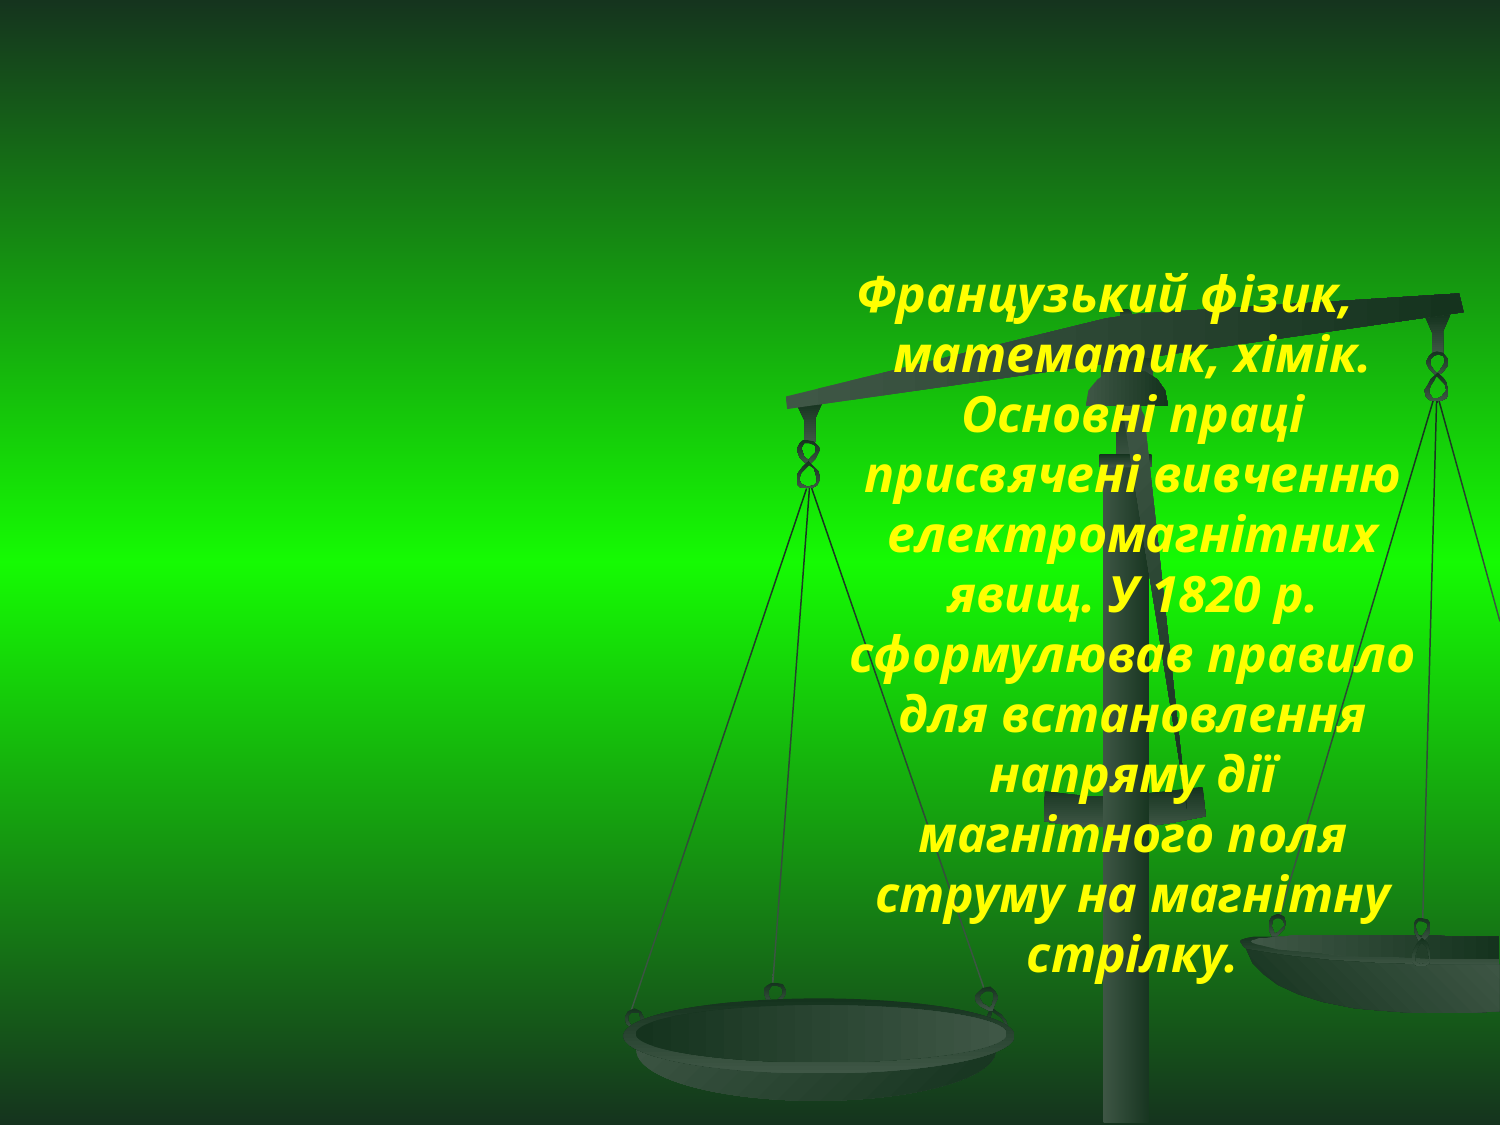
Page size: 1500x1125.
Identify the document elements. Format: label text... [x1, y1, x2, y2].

list Французький фізик, математик, хімік. Основні праці присвячені вивченню електромагнітних явищ. У 1820 р. сформулював правило для встановлення напряму дії магнітного поля струму на магнітну стрілку. [773, 255, 1437, 971]
